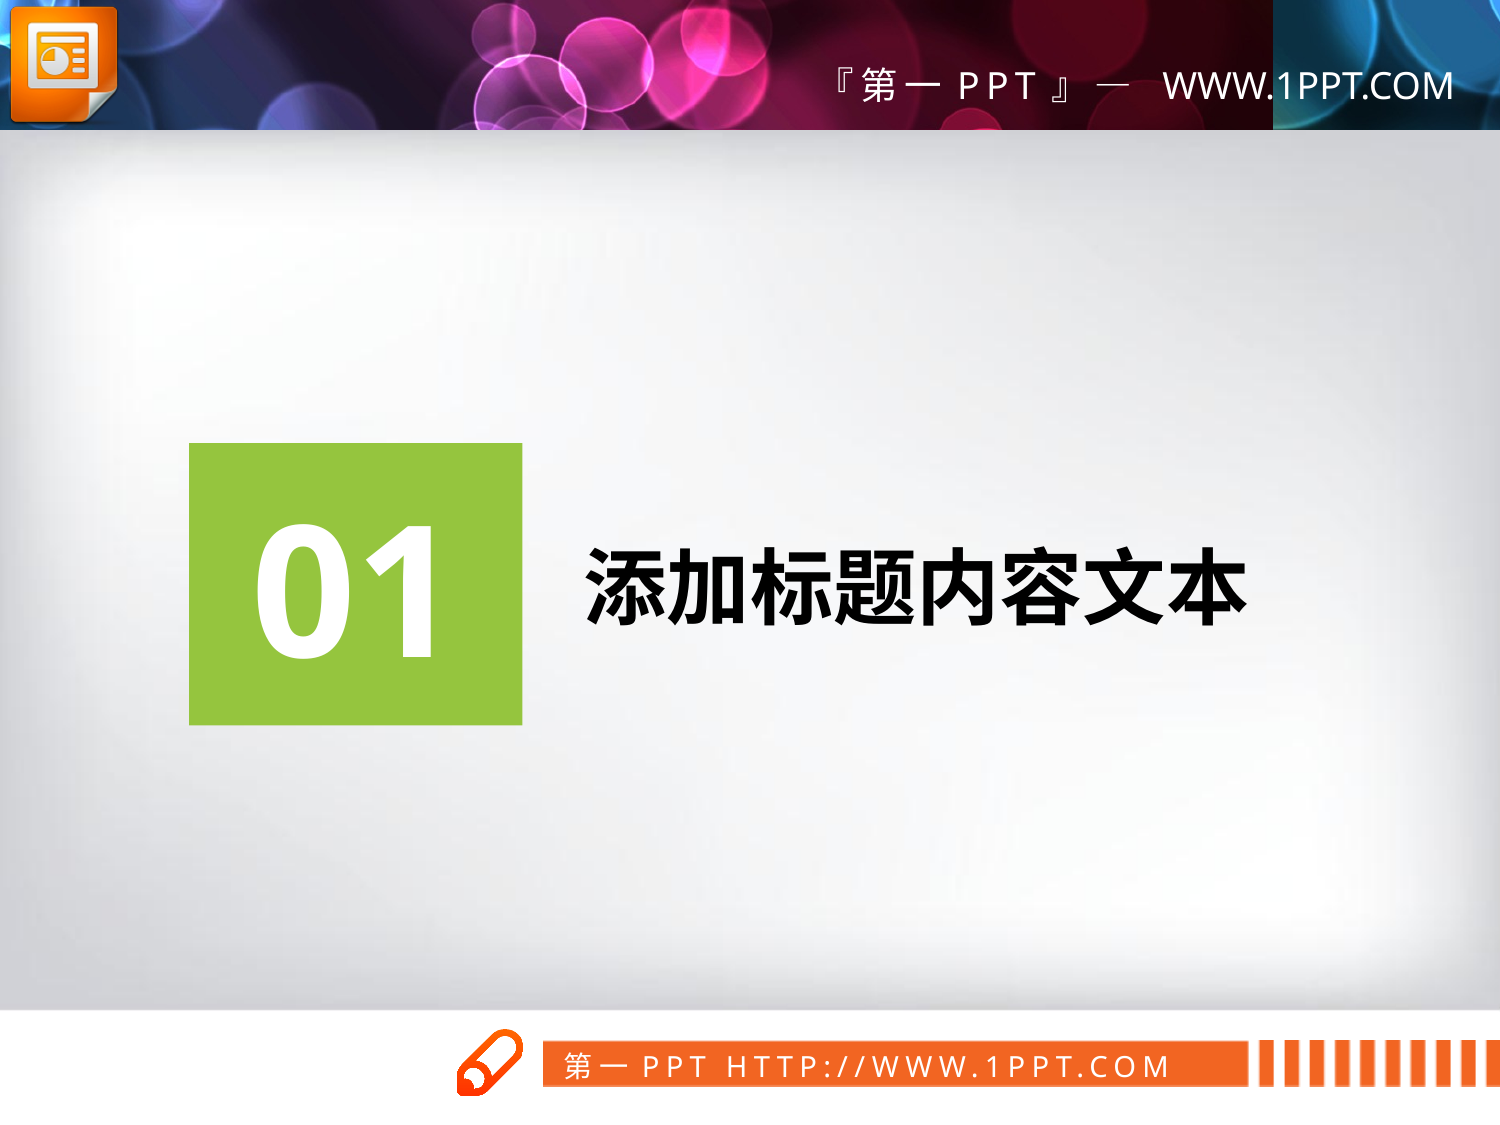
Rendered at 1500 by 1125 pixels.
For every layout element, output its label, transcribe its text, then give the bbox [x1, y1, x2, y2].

text_box 添加标题内容文本 [569, 527, 1265, 643]
picture [0, 0, 1500, 1012]
picture [543, 1040, 1500, 1087]
text_box 01 [187, 441, 525, 728]
